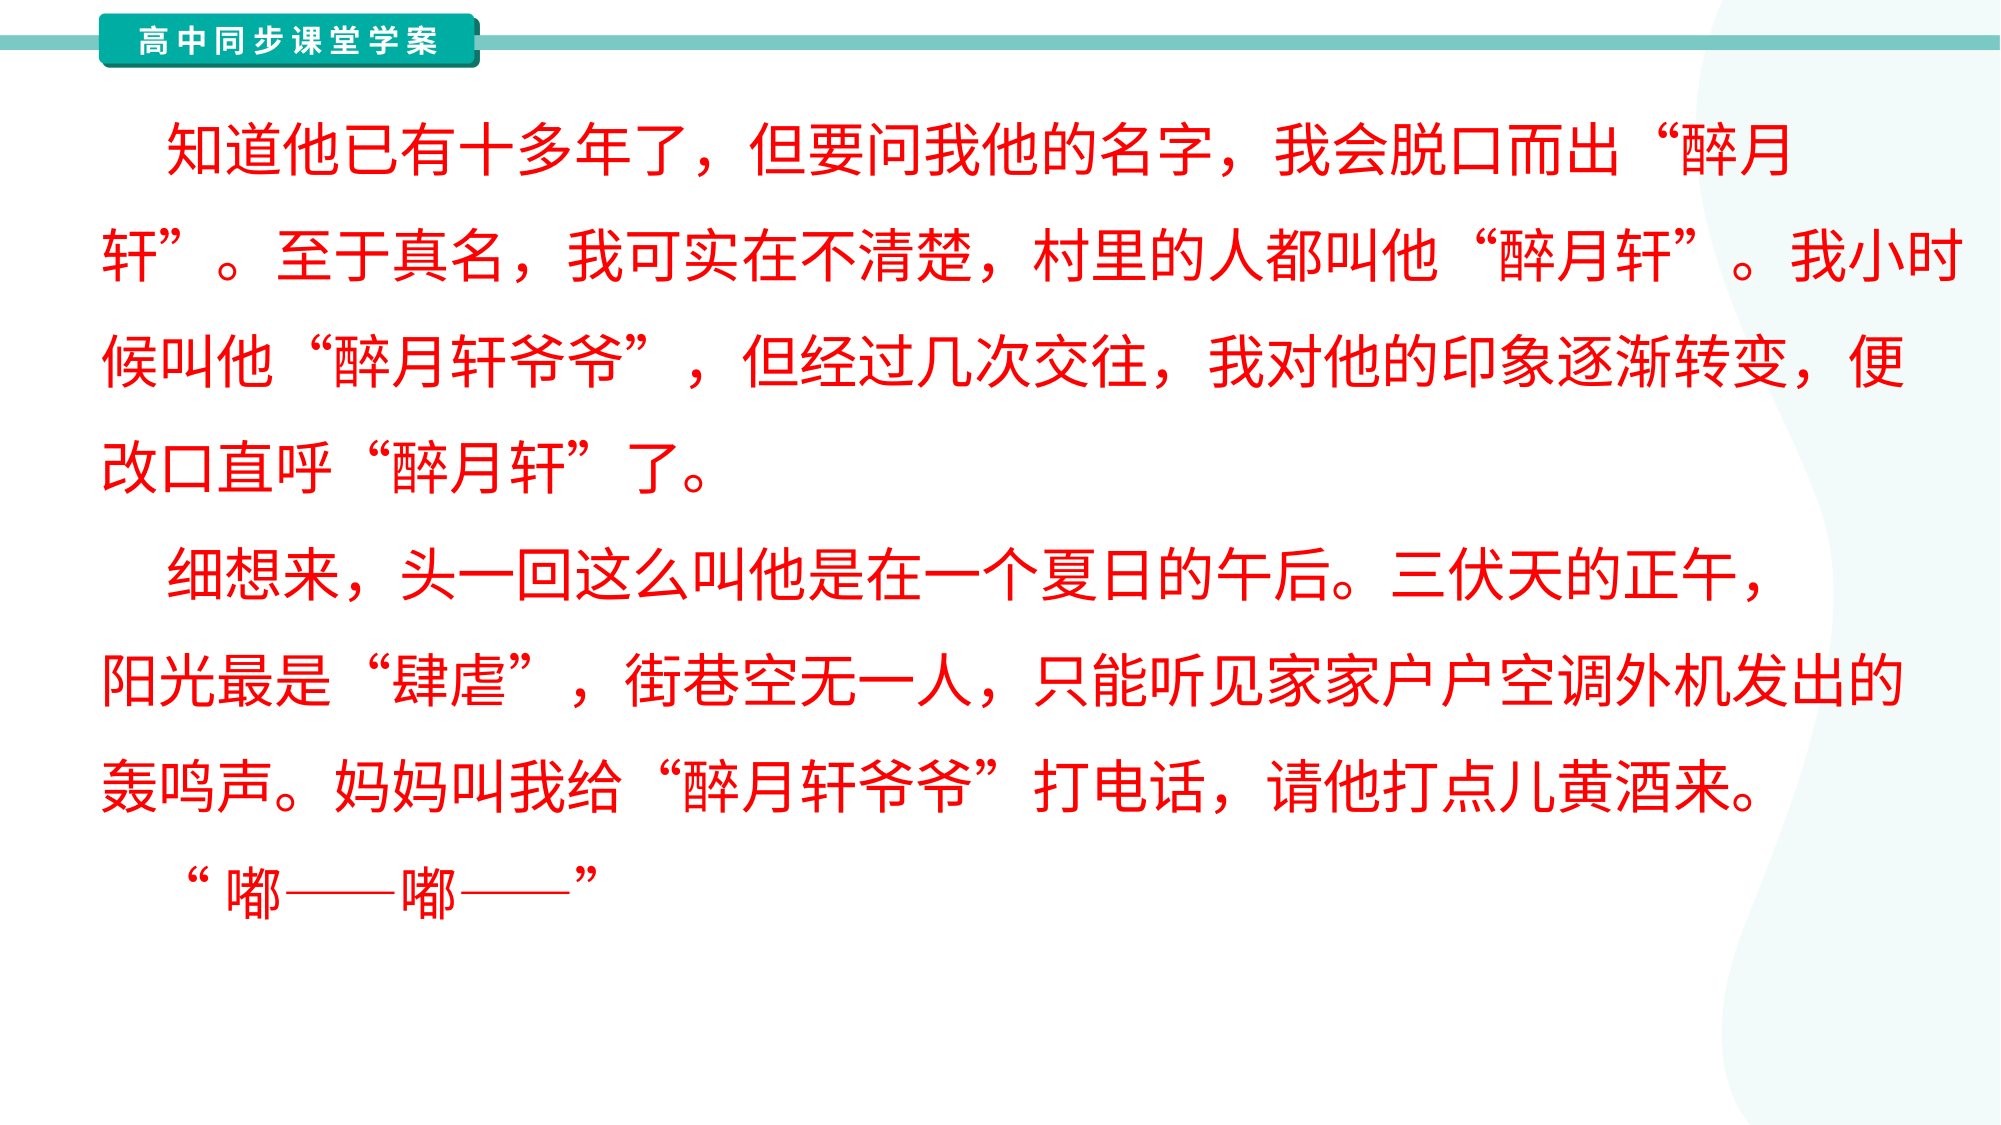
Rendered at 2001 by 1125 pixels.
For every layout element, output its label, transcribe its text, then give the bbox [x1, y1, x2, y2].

text_box 知道他已有十多年了，但要问我他的名字，我会脱口而出“醉月 轩”。至于真名，我可实在不清楚，村里的人都叫他“醉月轩”。我小时 候叫他“醉月轩爷爷”，但经过几次交往，我对他的印象逐渐转变，便 改口直呼“醉月轩”了。 细想来，头一回这么叫他是在一个夏日的午后。三伏天的正午， 阳光最是“肆虐”，街巷空无一人，只能听见家家户户空调外机发出的 轰鸣声。妈妈叫我给“醉月轩爷爷”打电话，请他打点儿黄酒来。 “嘟——嘟——” [100, 76, 1899, 927]
picture [0, 0, 2000, 1125]
